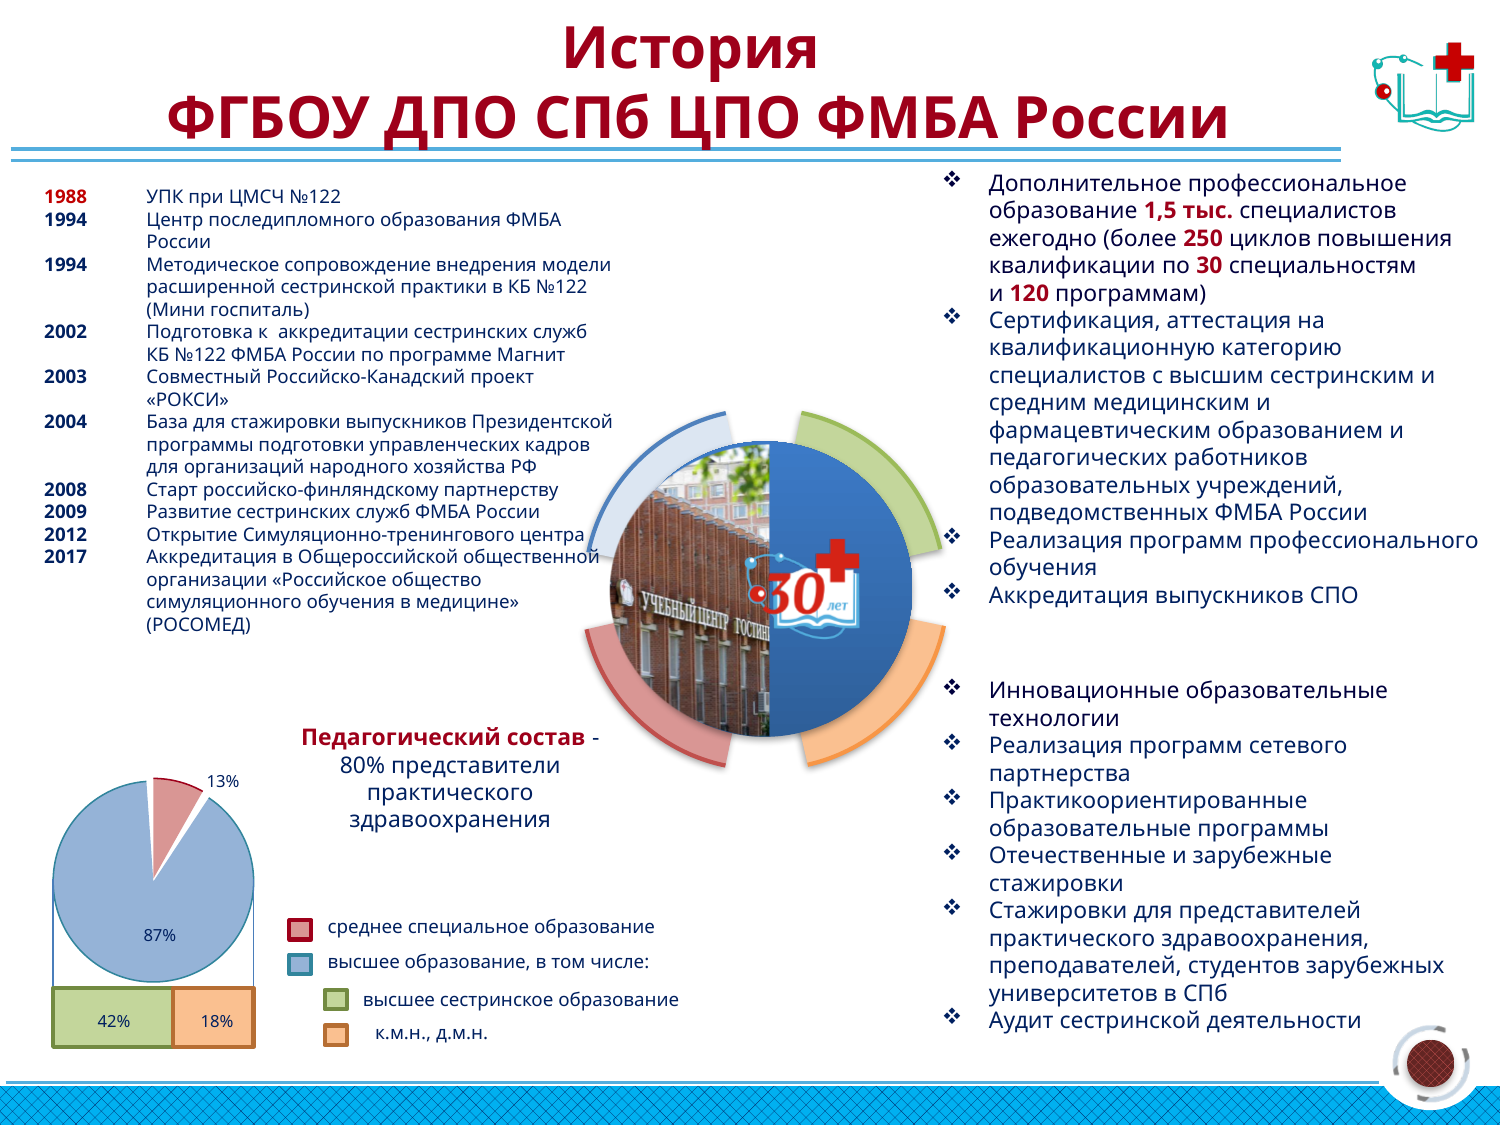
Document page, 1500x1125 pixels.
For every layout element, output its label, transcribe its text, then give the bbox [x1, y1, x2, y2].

title История ФГБОУ ДПО СПб ЦПО ФМБА России [35, 23, 1362, 138]
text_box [52, 762, 311, 1048]
text_box 1988 УПК при ЦМСЧ №122 1994 Центр последипломного образования ФМБА России 1994 Методическое сопровождение внедрения модели расширенной сестринской практики в КБ №122 (Мини госпиталь) 2002 Подготовка к аккредитации сестринских служб КБ №122 ФМБА России по программе Магнит 2003 Совместный Российско-Канадский проект «РОКСИ» 2004 База для стажировки выпускников Президентской программы подготовки управленческих кадров для организаций народного хозяйства РФ 2008 Старт российско-финляндскому партнерству 2009 Развитие сестринских служб ФМБА России 2012 Открытие Симуляционно-тренингового центра 2017 Аккредитация в Общероссийской общественной организации «Российское общество симуляционного обучения в медицине» (РОСОМЕД) [29, 177, 632, 642]
text_box [795, 410, 927, 556]
text_box Инновационные образовательные технологии Реализация программ сетевого партнерства Практикоориентированные образовательные программы Отечественные и зарубежные стажировки Стажировки для представителей практического здравоохранения, преподавателей, студентов зарубежных университетов в СПб Аудит сестринской деятельности [927, 668, 1471, 1041]
text_box [661, 411, 732, 439]
text_box [783, 442, 913, 736]
text_box Педагогический состав - 80% представители практического здравоохранения [266, 715, 635, 840]
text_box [289, 906, 999, 1048]
text_box Дополнительное профессиональное образование 1,5 тыс. специалистов ежегодно (более 250 циклов повышения квалификации по 30 специальностям и 120 программам) Сертификация, аттестация на квалификационную категорию специалистов с высшим сестринским и средним медицинским и фармацевтическим образованием и педагогических работников образовательных учреждений, подведомственных ФМБА России Реализация программ профессионального обучения Аккредитация выпускников СПО [927, 160, 1500, 615]
text_box [666, 744, 730, 768]
text_box [802, 620, 946, 767]
picture [592, 441, 863, 737]
